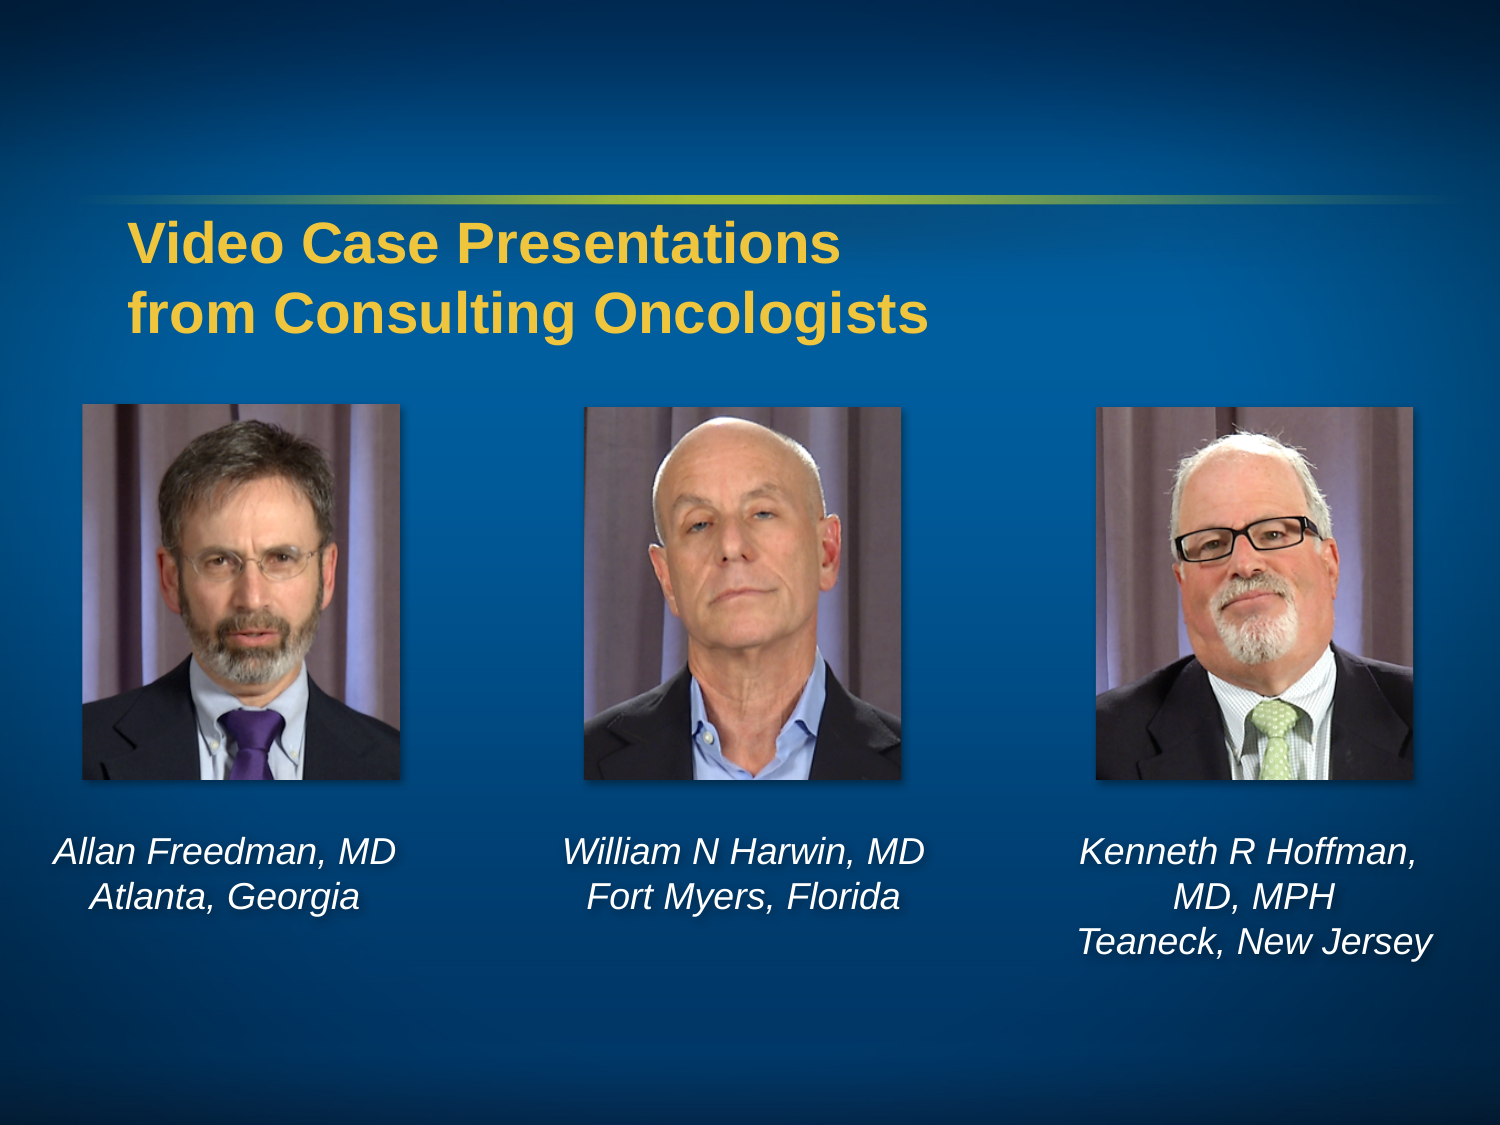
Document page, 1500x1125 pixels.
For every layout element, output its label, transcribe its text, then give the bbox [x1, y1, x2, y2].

text_box Allan Freedman, MD Atlanta, Georgia [0, 819, 450, 925]
picture [0, 0, 1500, 1125]
text_box Kenneth R Hoffman, MD, MPH Teaneck, New Jersey [1008, 819, 1500, 925]
text_box William N Harwin, MD Fort Myers, Florida [524, 819, 963, 925]
title Video Case Presentations from Consulting Oncologists [112, 187, 1388, 363]
